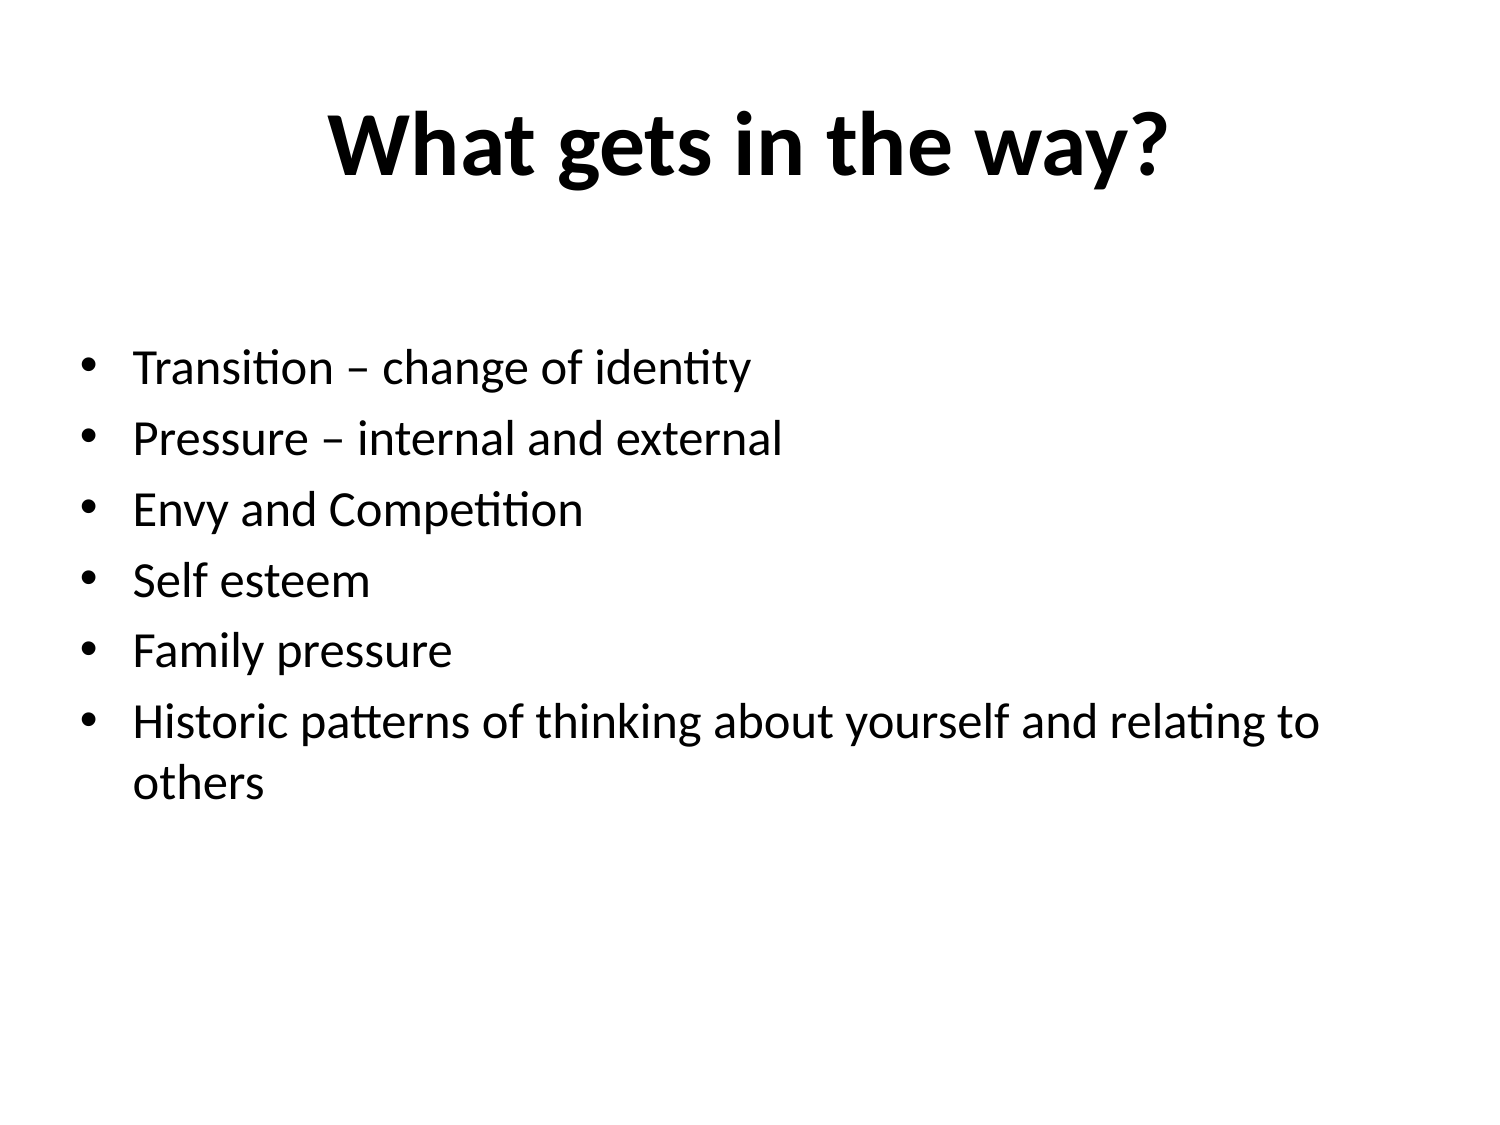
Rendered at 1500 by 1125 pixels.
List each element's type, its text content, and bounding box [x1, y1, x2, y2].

list Transition – change of identity Pressure – internal and external Envy and Competition Self esteem Family pressure Historic patterns of thinking about yourself and relating to others [64, 255, 1415, 823]
title What gets in the way? [75, 45, 1425, 233]
